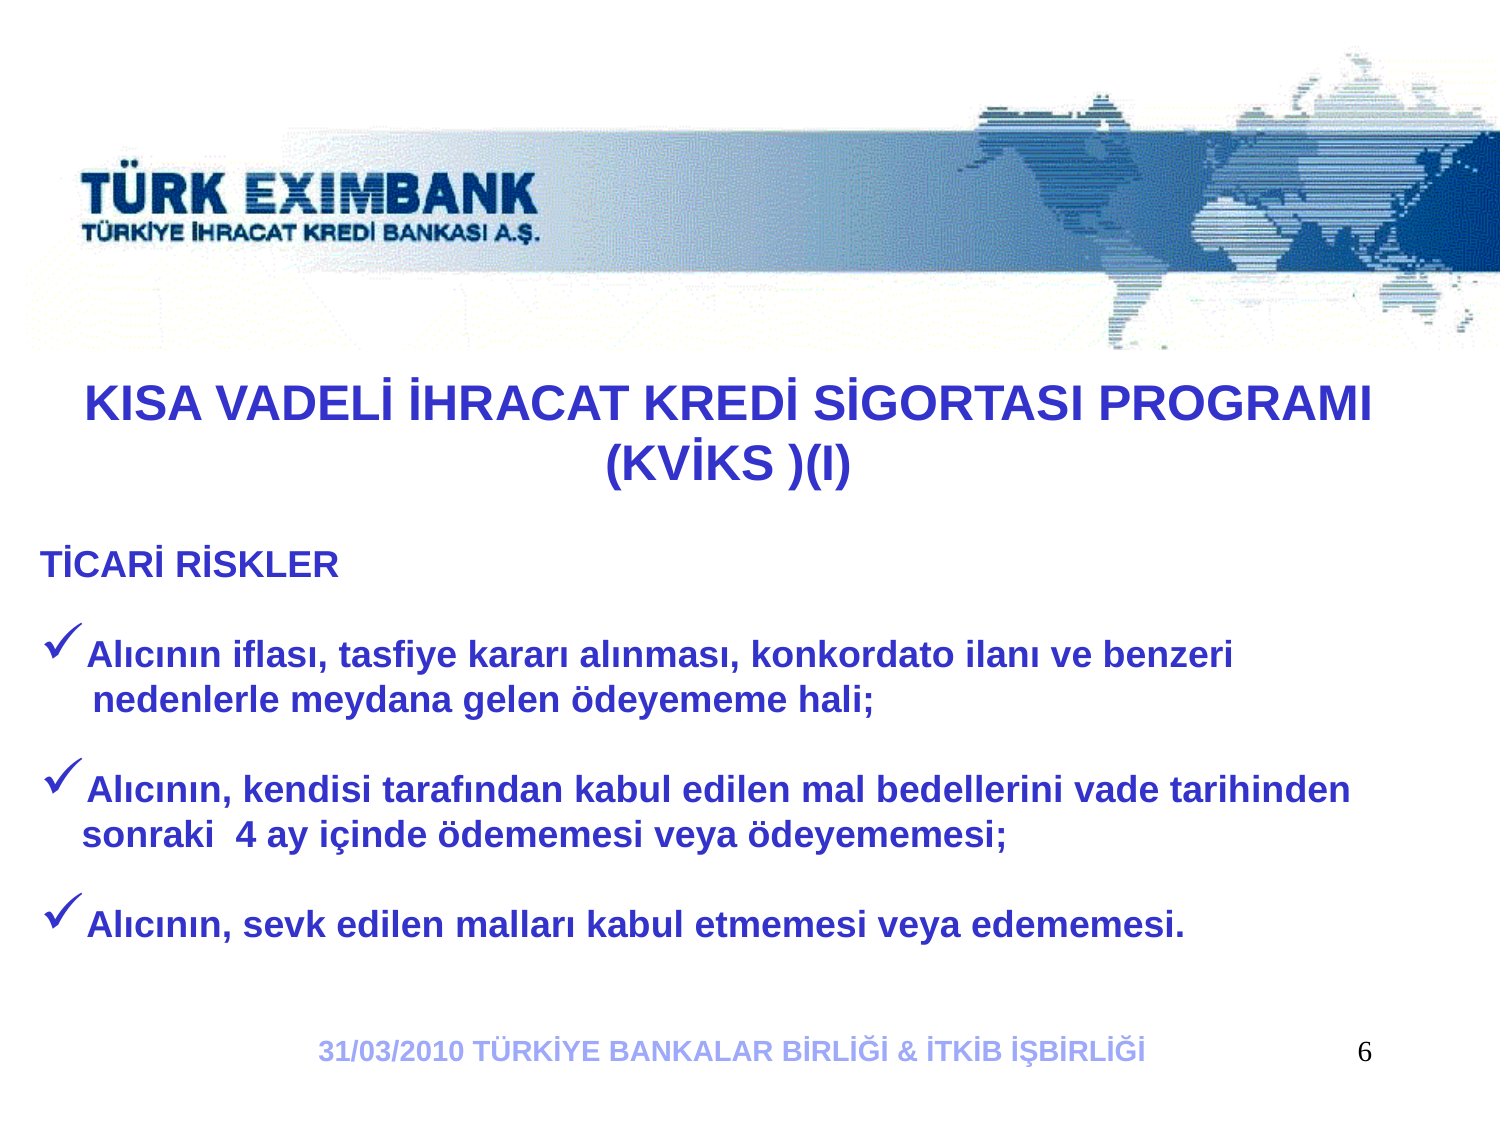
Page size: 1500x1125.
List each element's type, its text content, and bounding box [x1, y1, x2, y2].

slide_number 6 [1074, 1024, 1388, 1101]
text_box KISA VADELİ İHRACAT KREDİ SİGORTASI PROGRAMI (KVİKS )(I) TİCARİ RİSKLER Alıcının iflası, tasfiye kararı alınması, konkordato ilanı ve benzeri nedenlerle meydana gelen ödeyememe hali; Alıcının, kendisi tarafından kabul edilen mal bedellerini vade tarihinden sonraki 4 ay içinde ödememesi veya ödeyememesi; Alıcının, sevk edilen malları kabul etmemesi veya edememesi. [24, 362, 1433, 953]
footer 31/03/2010 TÜRKİYE BANKALAR BİRLİĞİ & İTKİB İŞBİRLİĞİ [257, 1024, 1074, 1101]
